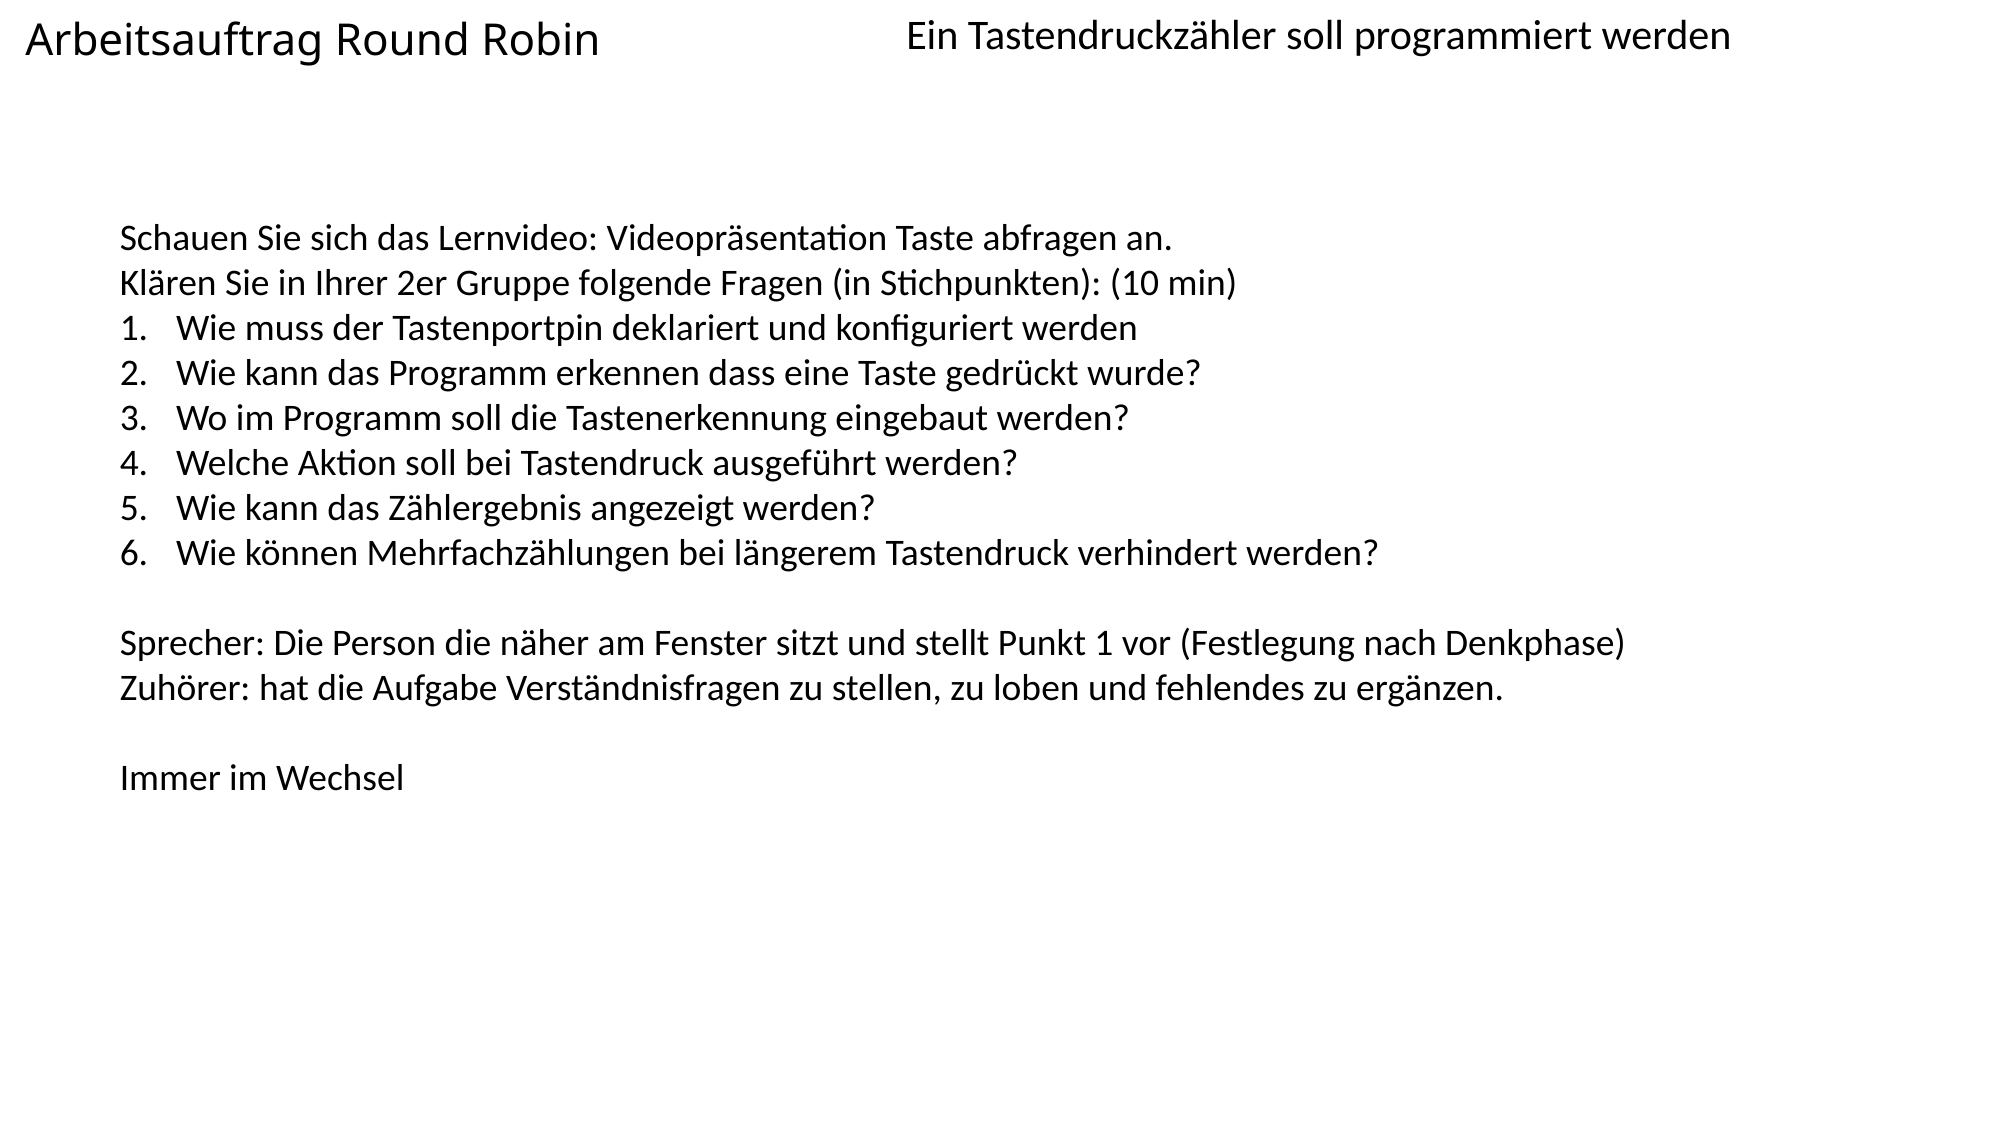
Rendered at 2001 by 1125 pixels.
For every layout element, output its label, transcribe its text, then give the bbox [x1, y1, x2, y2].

text_box Schauen Sie sich das Lernvideo: Videopräsentation Taste abfragen an. Klären Sie in Ihrer 2er Gruppe folgende Fragen (in Stichpunkten): (10 min) Wie muss der Tastenportpin deklariert und konfiguriert werden Wie kann das Programm erkennen dass eine Taste gedrückt wurde? Wo im Programm soll die Tastenerkennung eingebaut werden? Welche Aktion soll bei Tastendruck ausgeführt werden? Wie kann das Zählergebnis angezeigt werden? Wie können Mehrfachzählungen bei längerem Tastendruck verhindert werden? Sprecher: Die Person die näher am Fenster sitzt und stellt Punkt 1 vor (Festlegung nach Denkphase) Zuhörer: hat die Aufgabe Verständnisfragen zu stellen, zu loben und fehlendes zu ergänzen. Immer im Wechsel [105, 205, 1652, 851]
subtitle Ein Tastendruckzähler soll programmiert werden [717, 6, 1921, 67]
title Arbeitsauftrag Round Robin [0, 0, 627, 73]
